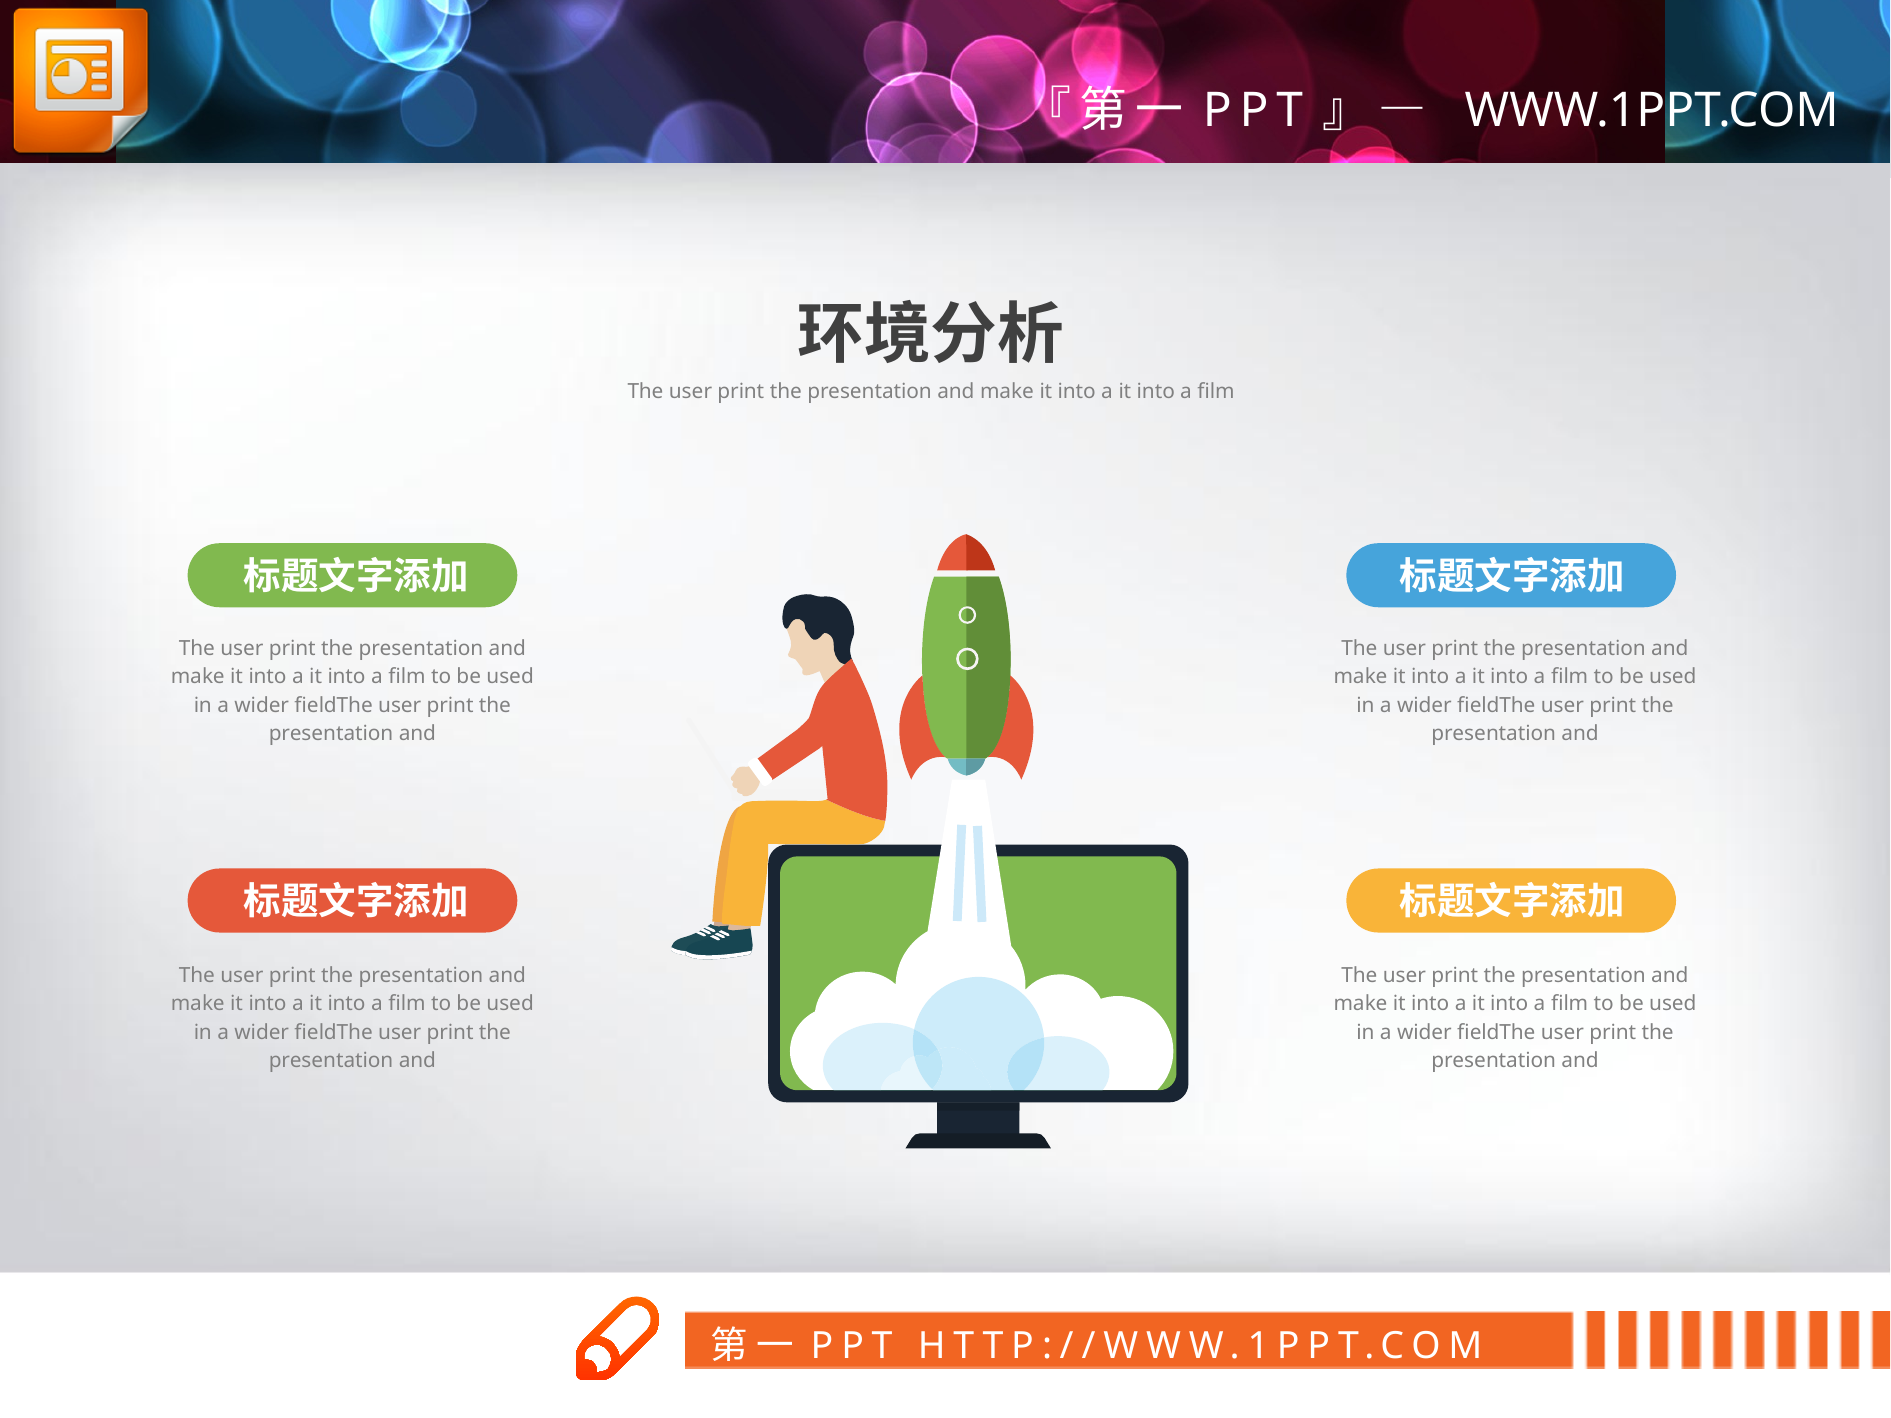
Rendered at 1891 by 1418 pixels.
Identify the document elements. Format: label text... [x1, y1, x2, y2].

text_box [1346, 868, 1677, 933]
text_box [187, 542, 518, 608]
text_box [1346, 542, 1677, 608]
text_box The user print the presentation and make it into a it into a film to be used in a wider fieldThe user print the presentation and [1316, 950, 1714, 1079]
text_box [519, 283, 1343, 409]
text_box The user print the presentation and make it into a it into a film to be used in a wider fieldThe user print the presentation and [153, 950, 552, 1079]
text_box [187, 868, 518, 933]
picture [0, 0, 1891, 1275]
text_box The user print the presentation and make it into a it into a film to be used in a wider fieldThe user print the presentation and [1316, 623, 1714, 753]
picture [685, 1311, 1891, 1369]
text_box The user print the presentation and make it into a it into a film to be used in a wider fieldThe user print the presentation and [153, 623, 552, 753]
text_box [670, 534, 1189, 1149]
